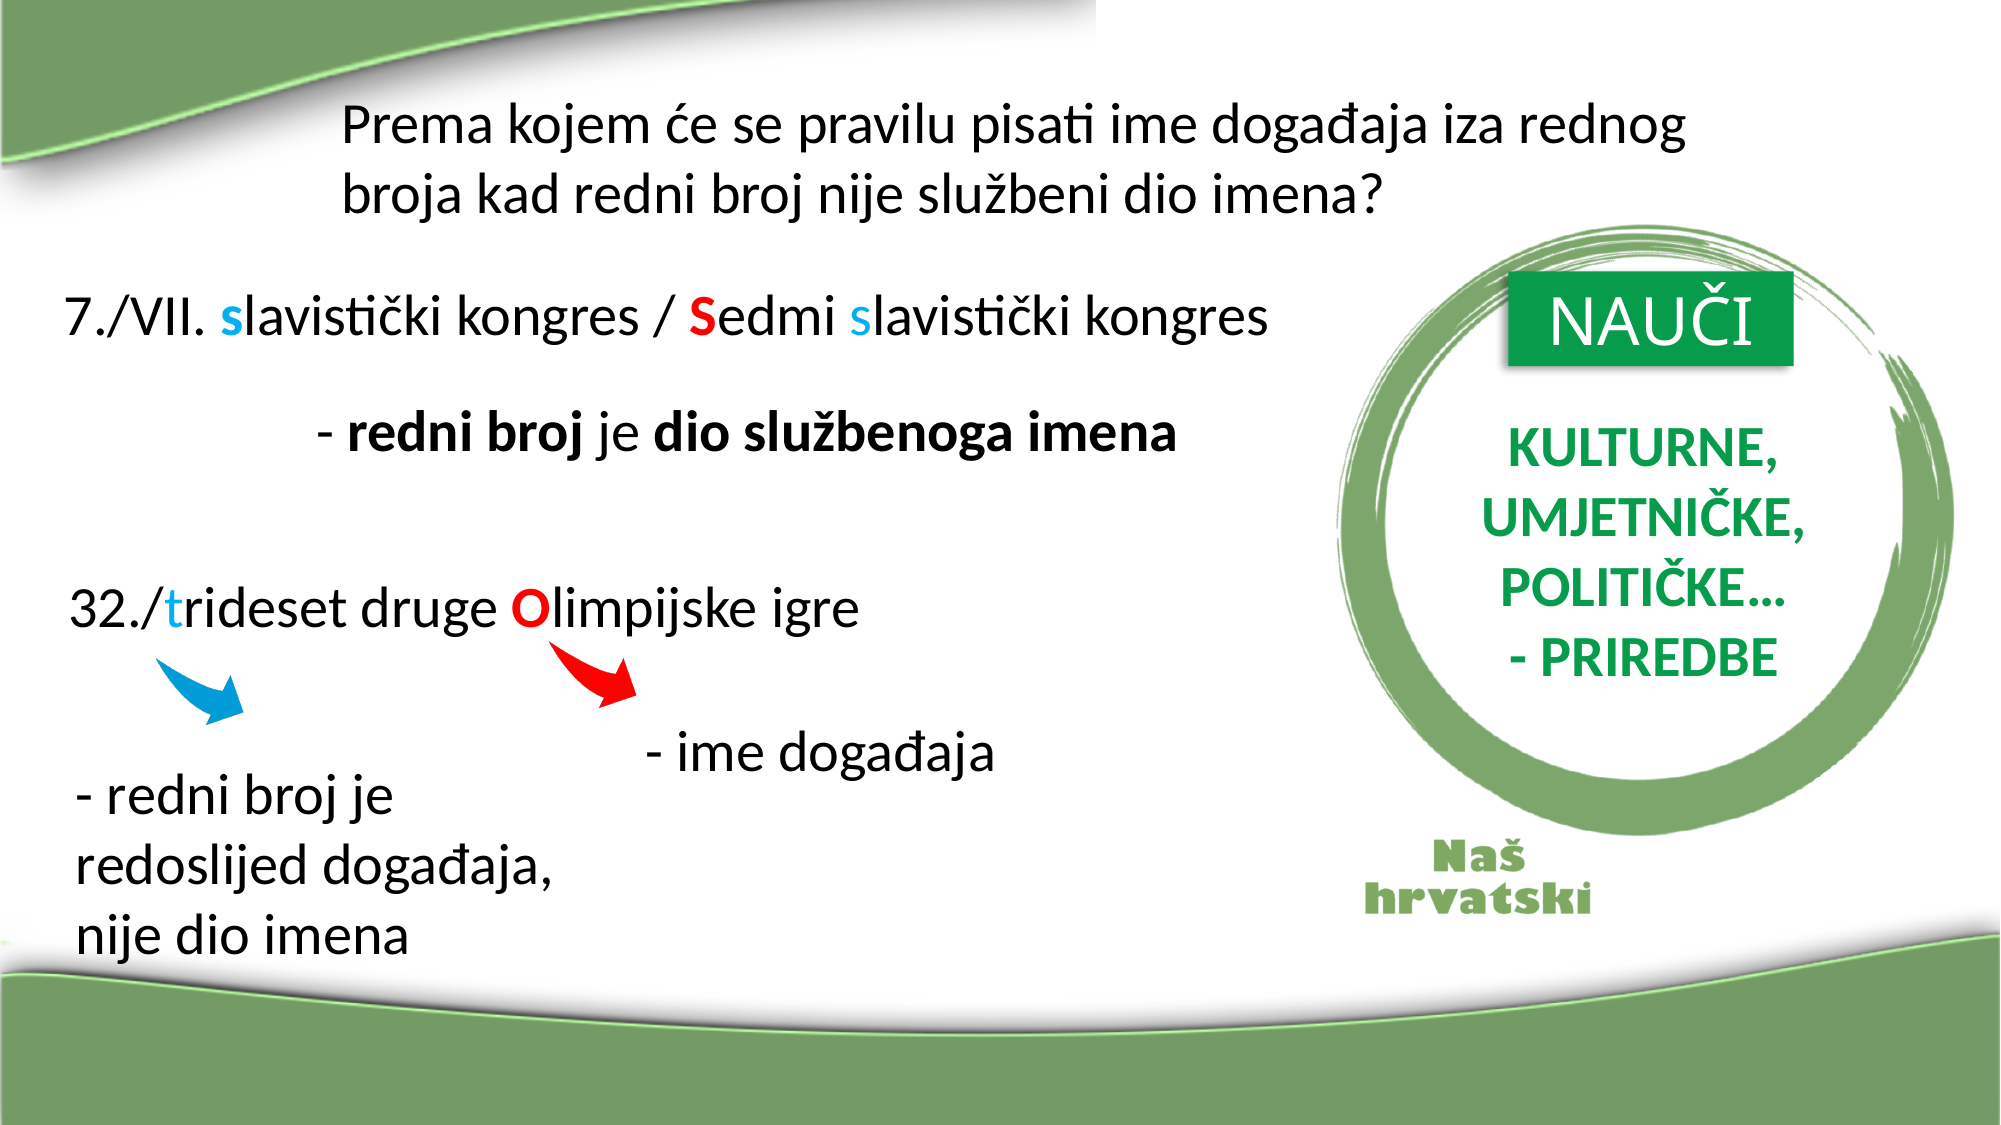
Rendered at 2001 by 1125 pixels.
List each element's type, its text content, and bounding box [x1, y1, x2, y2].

picture [123, 617, 271, 764]
text_box 7./VII. slavistički kongres / Sedmi slavistički kongres [48, 235, 430, 355]
picture [902, 27, 1098, 1125]
picture [1328, 223, 1951, 930]
text_box Prema kojem će se pravilu pisati ime događaja iza rednog broja kad redni broj nije službeni dio imena? [601, 77, 902, 233]
text_box - redni broj je dio službenoga imena [601, 385, 902, 471]
text_box - redni broj je redoslijed događaja, nije dio imena [61, 748, 597, 974]
text_box 32./trideset druge Olimpijske igre [572, 526, 876, 647]
text_box - ime događaja [630, 705, 902, 791]
text_box Prema kojem će se pravilu pisati ime događaja iza rednog broja kad redni broj nije službeni dio imena? [1098, 77, 1723, 233]
text_box 32./trideset druge Olimpijske igre [53, 526, 562, 647]
text_box - redni broj je dio službenoga imena [1098, 385, 1194, 471]
text_box - redni broj je dio službenoga imena [293, 385, 430, 471]
text_box 7./VII. slavistički kongres / Sedmi slavistički kongres [1098, 235, 1337, 355]
text_box Prema kojem će se pravilu pisati ime događaja iza rednog broja kad redni broj nije službeni dio imena? [326, 77, 430, 233]
text_box 7./VII. slavistički kongres / Sedmi slavistički kongres [601, 235, 902, 355]
picture [430, 0, 664, 747]
